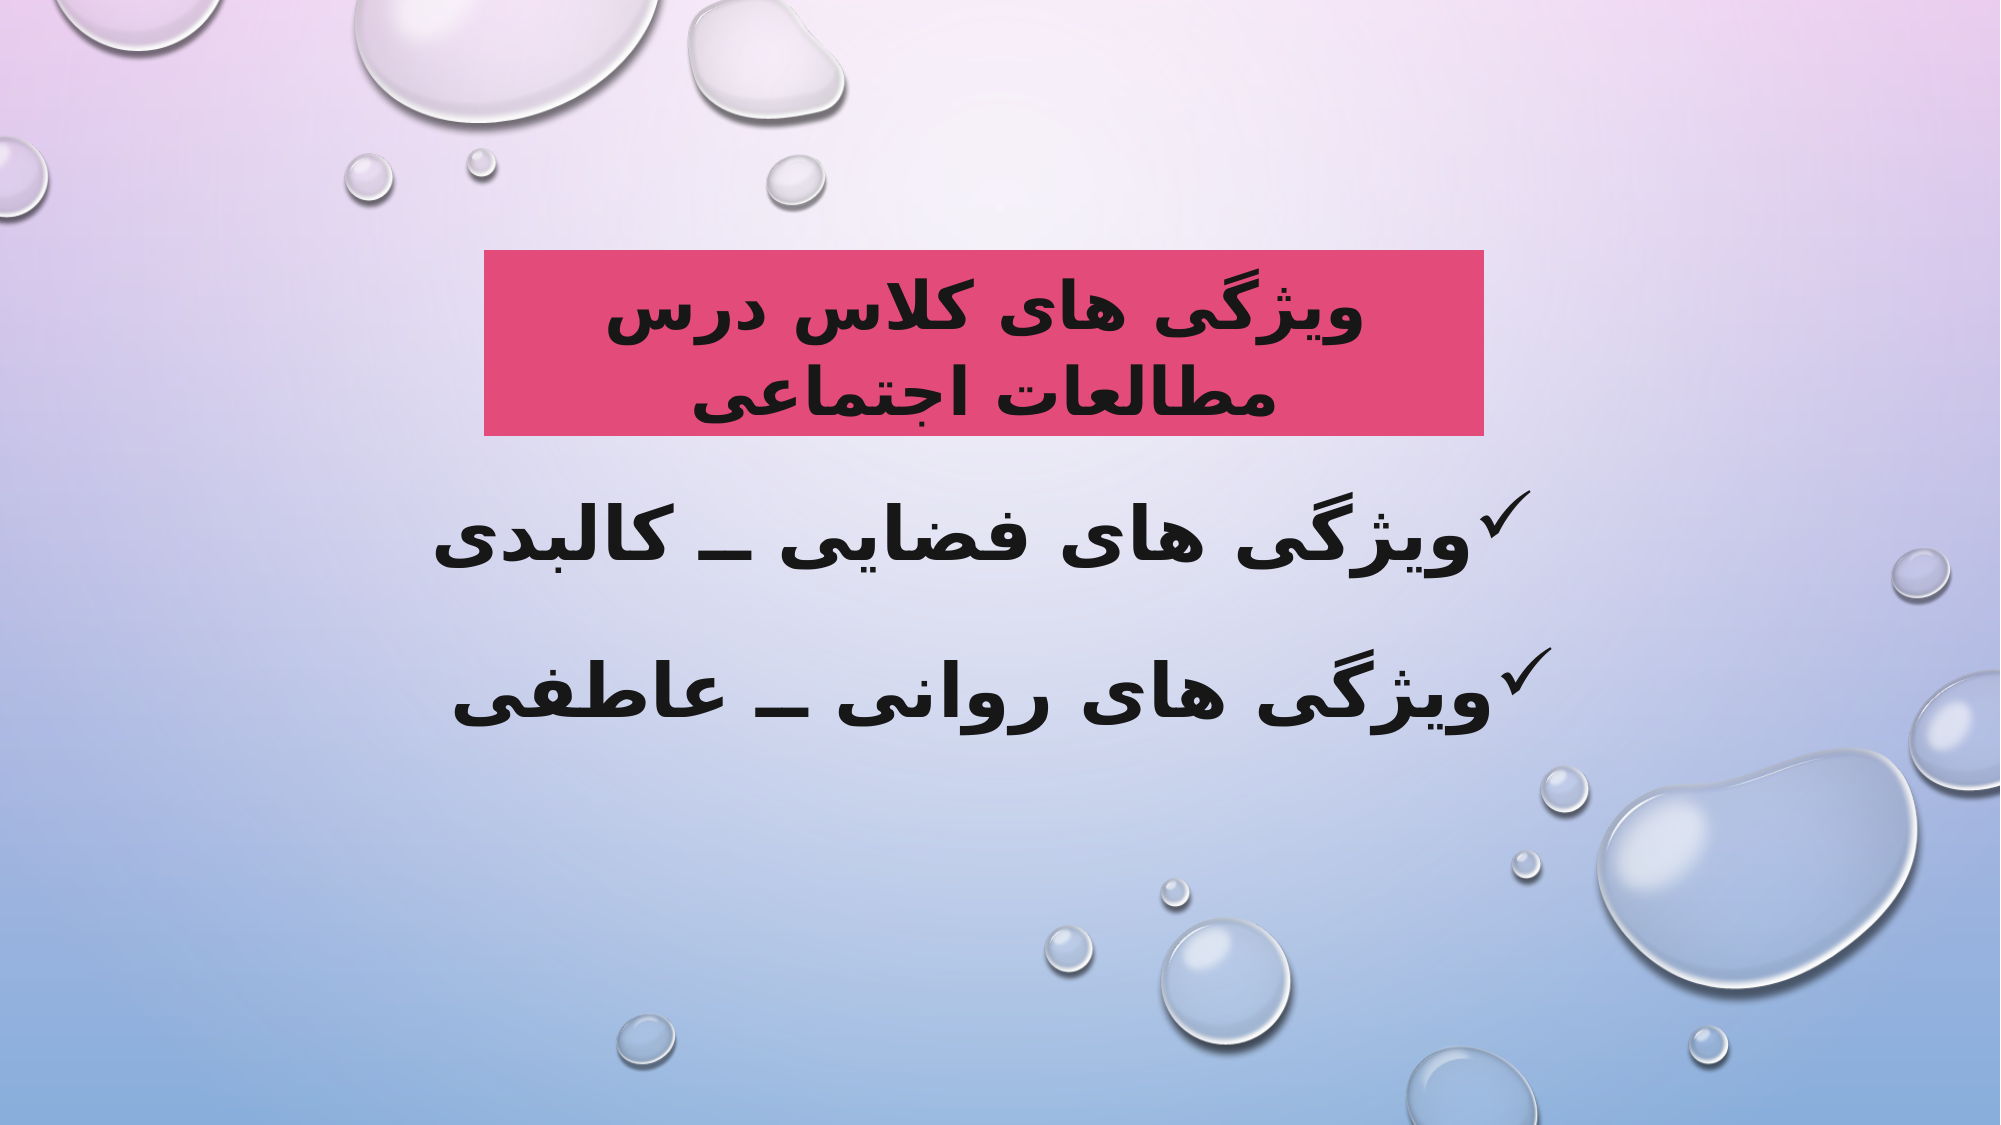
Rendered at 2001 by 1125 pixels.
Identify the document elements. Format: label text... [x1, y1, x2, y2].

picture [0, 0, 2000, 1125]
text_box ويژگی های روانی ــ عاطفی [435, 628, 1573, 740]
text_box ويژگی های فضايی ــ کالبدی [416, 471, 1552, 583]
text_box ويژگی های کلاس درس مطالعات اجتماعی [484, 250, 1484, 436]
